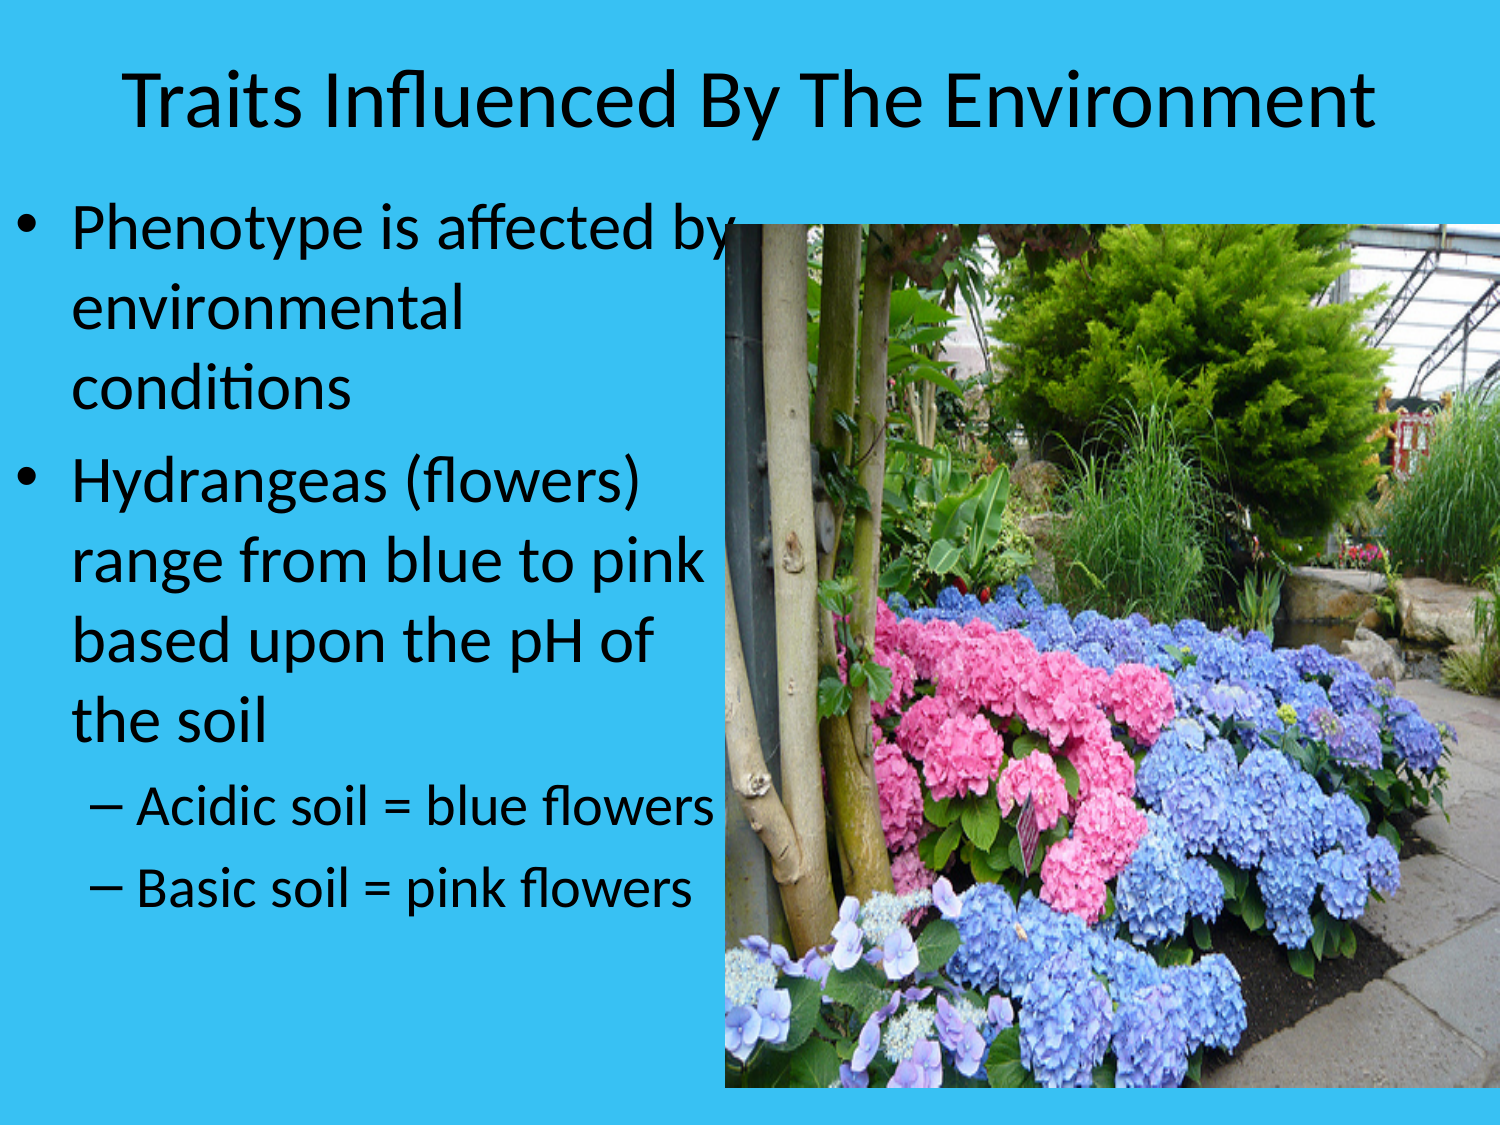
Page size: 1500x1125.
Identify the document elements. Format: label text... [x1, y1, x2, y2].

list Phenotype is affected by environmental conditions Hydrangeas (flowers) range from blue to pink based upon the pH of the soil Acidic soil = blue flowers Basic soil = pink flowers [0, 174, 763, 1100]
picture [724, 224, 1500, 1088]
title Traits Influenced By The Environment [0, 0, 1500, 188]
